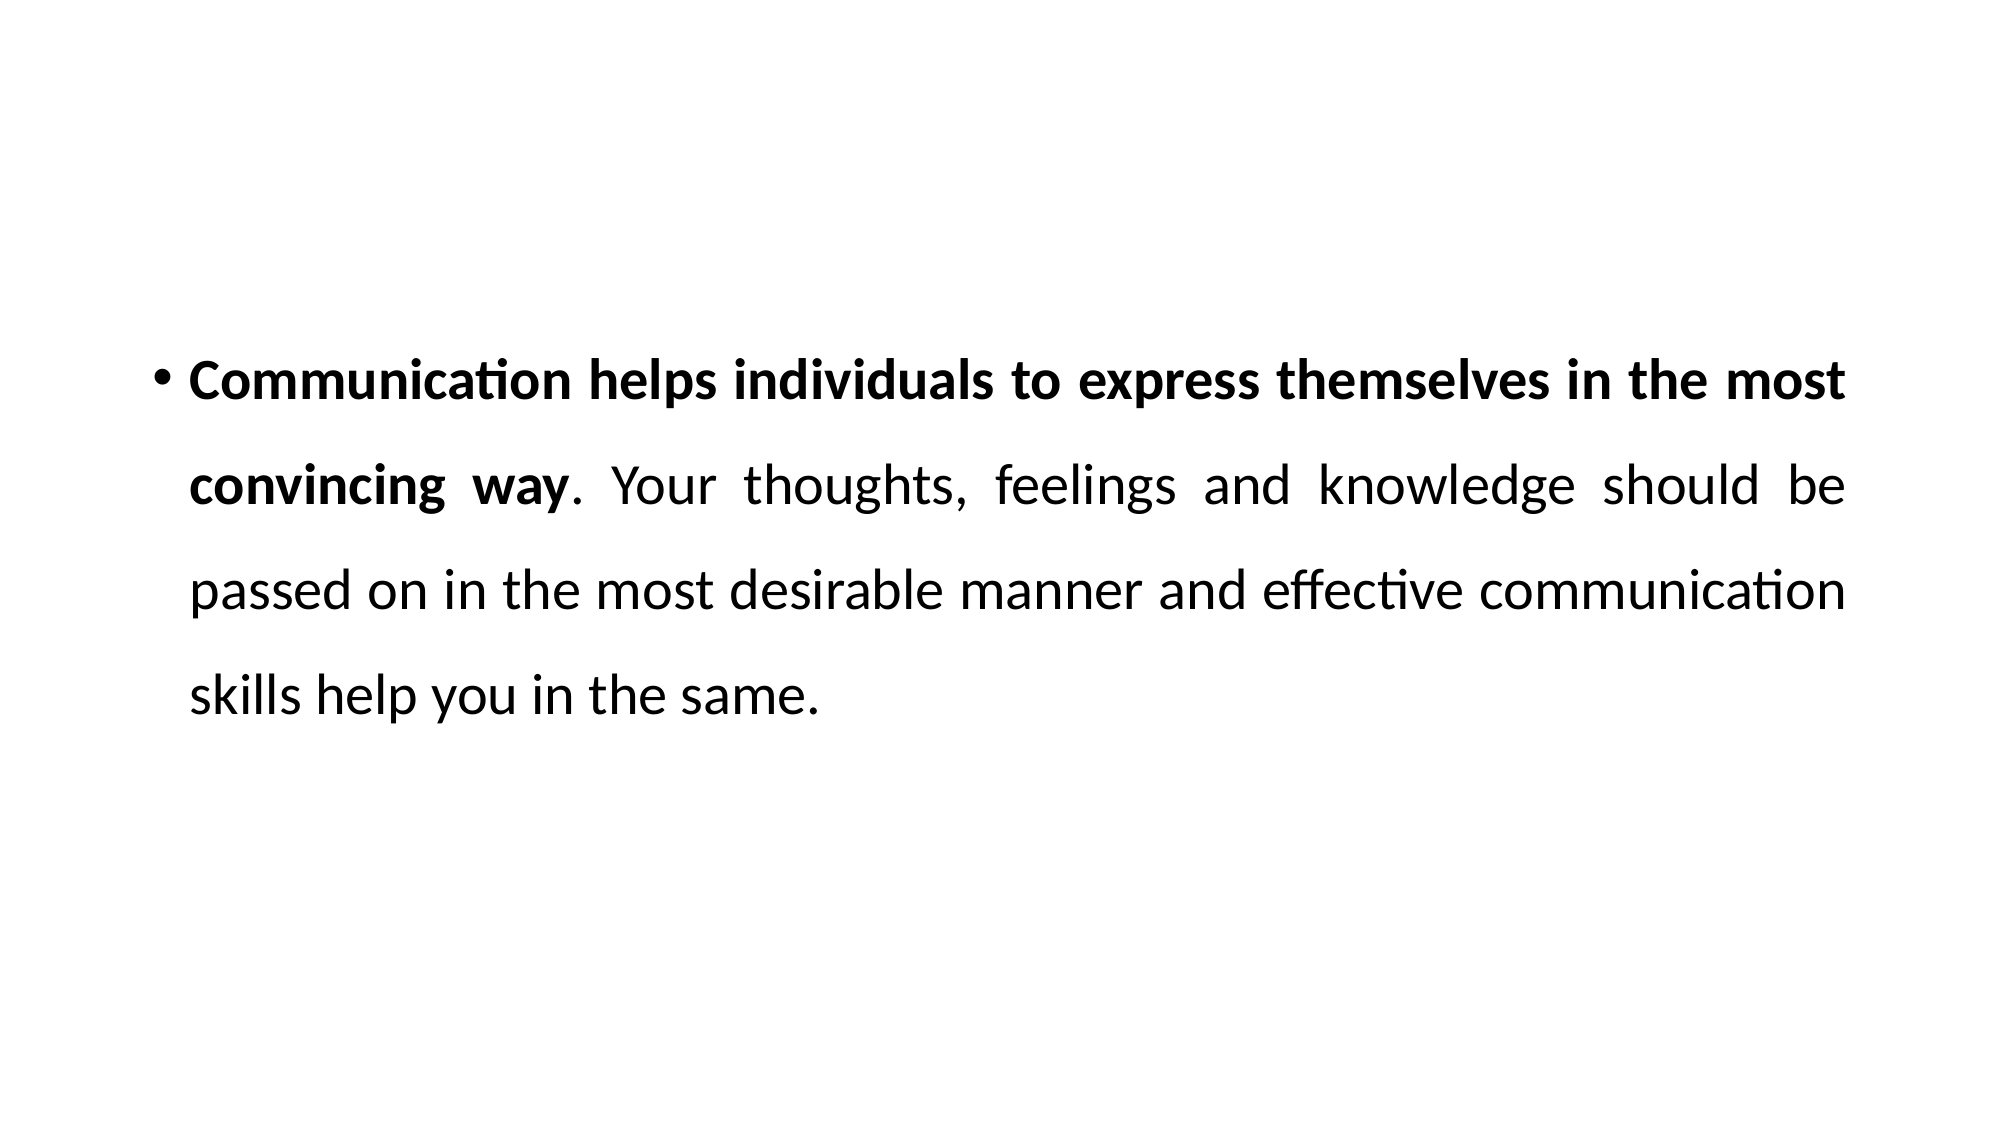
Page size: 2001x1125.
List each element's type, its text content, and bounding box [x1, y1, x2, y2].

list Communication helps individuals to express themselves in the most convincing way. Your thoughts, feelings and knowledge should be passed on in the most desirable manner and effective communication skills help you in the same. [137, 299, 1863, 1014]
